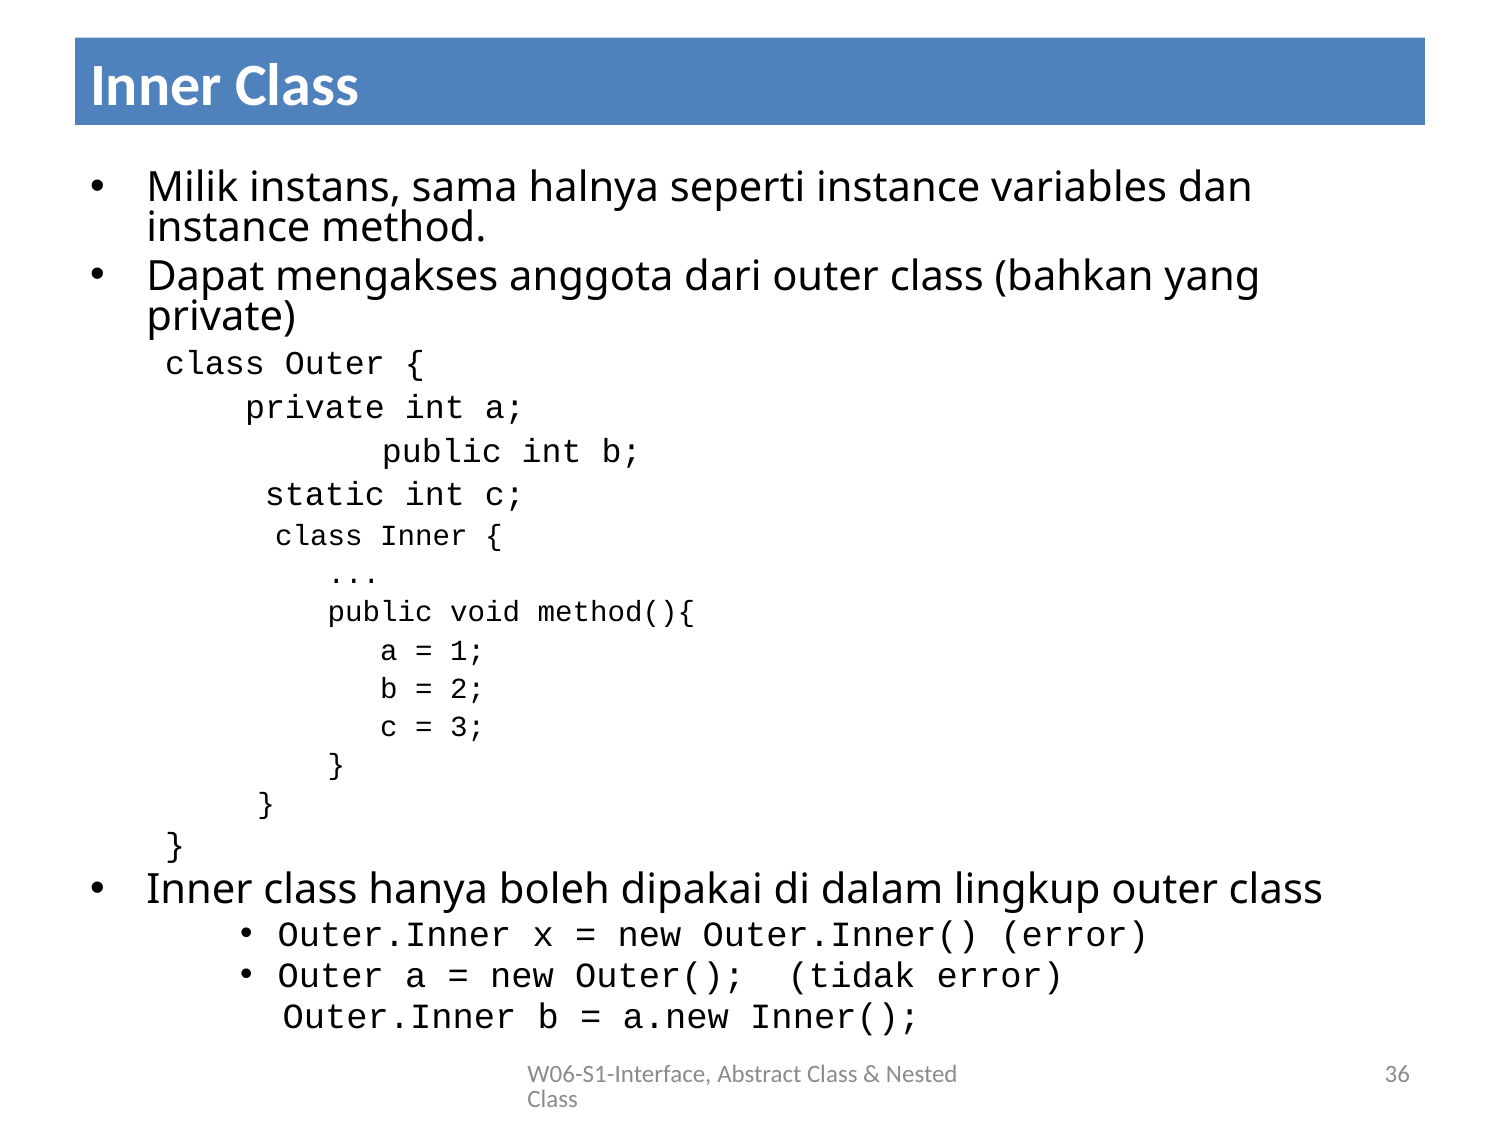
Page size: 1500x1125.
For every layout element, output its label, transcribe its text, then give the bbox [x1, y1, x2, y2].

title Inner Class [75, 37, 1425, 125]
list Milik instans, sama halnya seperti instance variables dan instance method. Dapat mengakses anggota dari outer class (bahkan yang private) class Outer { private int a; public int b; static int c; class Inner { ... public void method(){ a = 1; b = 2; c = 3; } } } Inner class hanya boleh dipakai di dalam lingkup outer class Outer.Inner x = new Outer.Inner() (error) Outer a = new Outer(); (tidak error) Outer.Inner b = a.new Inner(); [75, 162, 1425, 1050]
footer W06-S1-Interface, Abstract Class & Nested Class [512, 1050, 988, 1103]
slide_number 36 [1074, 1050, 1425, 1103]
